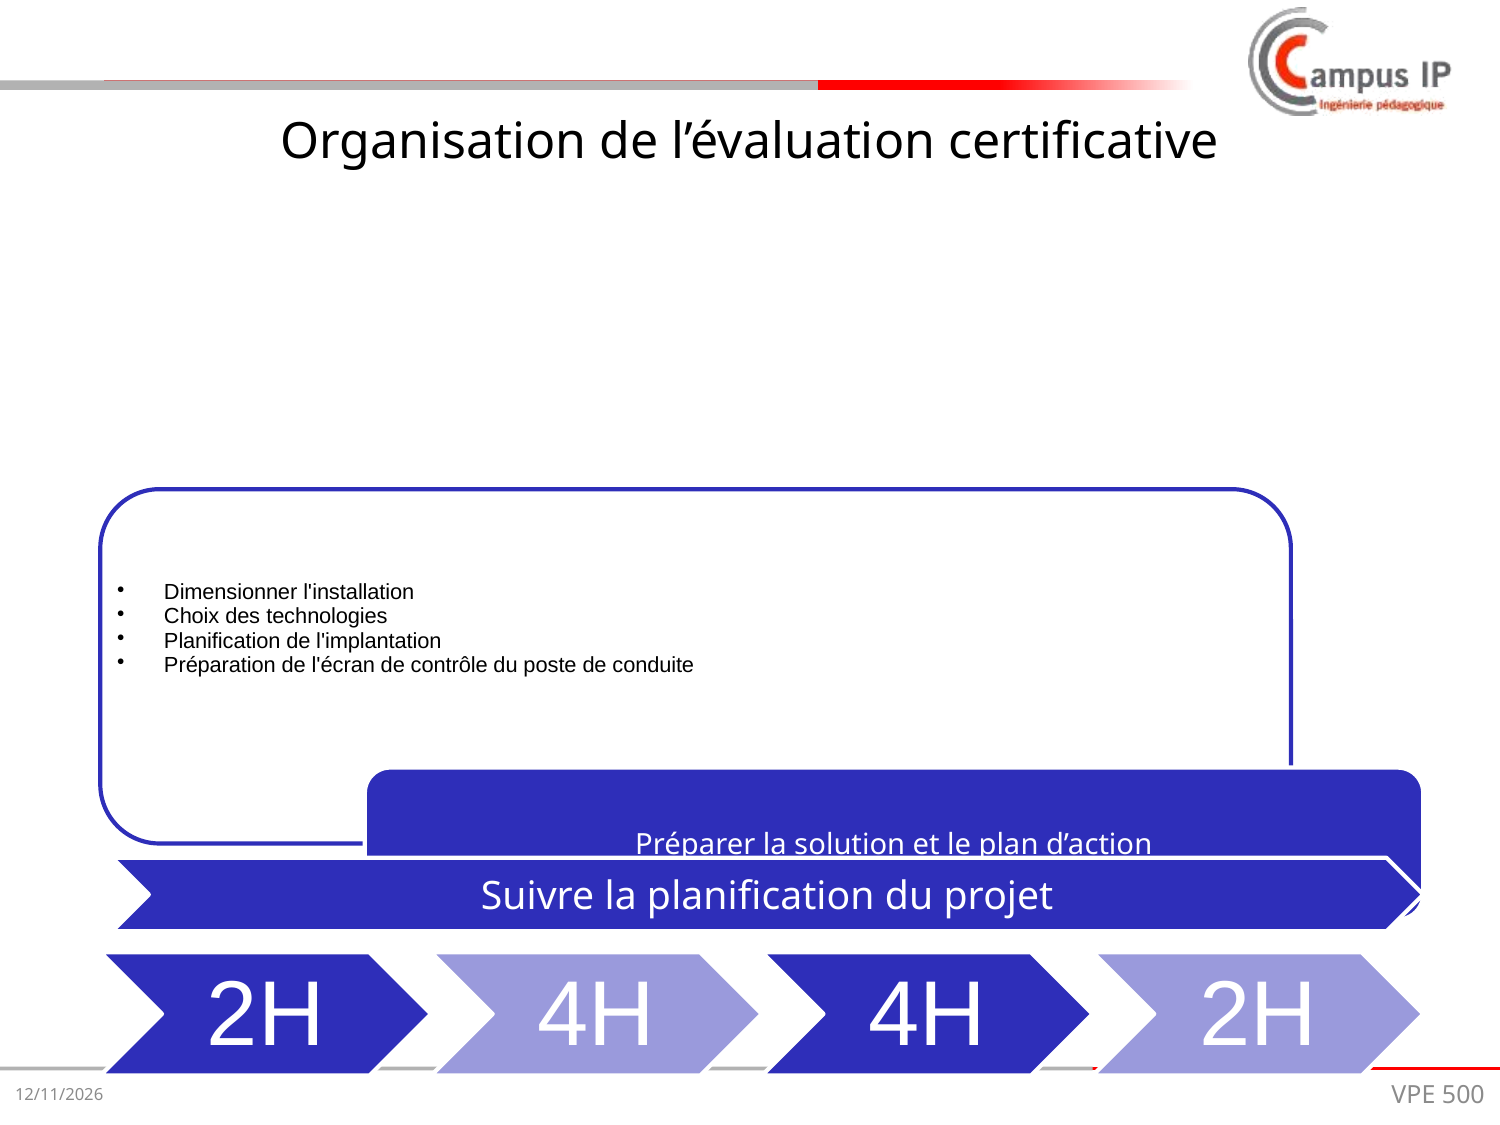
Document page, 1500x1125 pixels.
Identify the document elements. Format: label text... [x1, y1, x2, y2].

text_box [100, 951, 1424, 1076]
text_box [111, 857, 1424, 932]
footer VPE 500 [1025, 1065, 1500, 1125]
picture [1248, 7, 1474, 116]
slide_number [0, 1065, 350, 1125]
title Organisation de l’évaluation certificative [75, 45, 1425, 233]
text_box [100, 196, 1424, 920]
